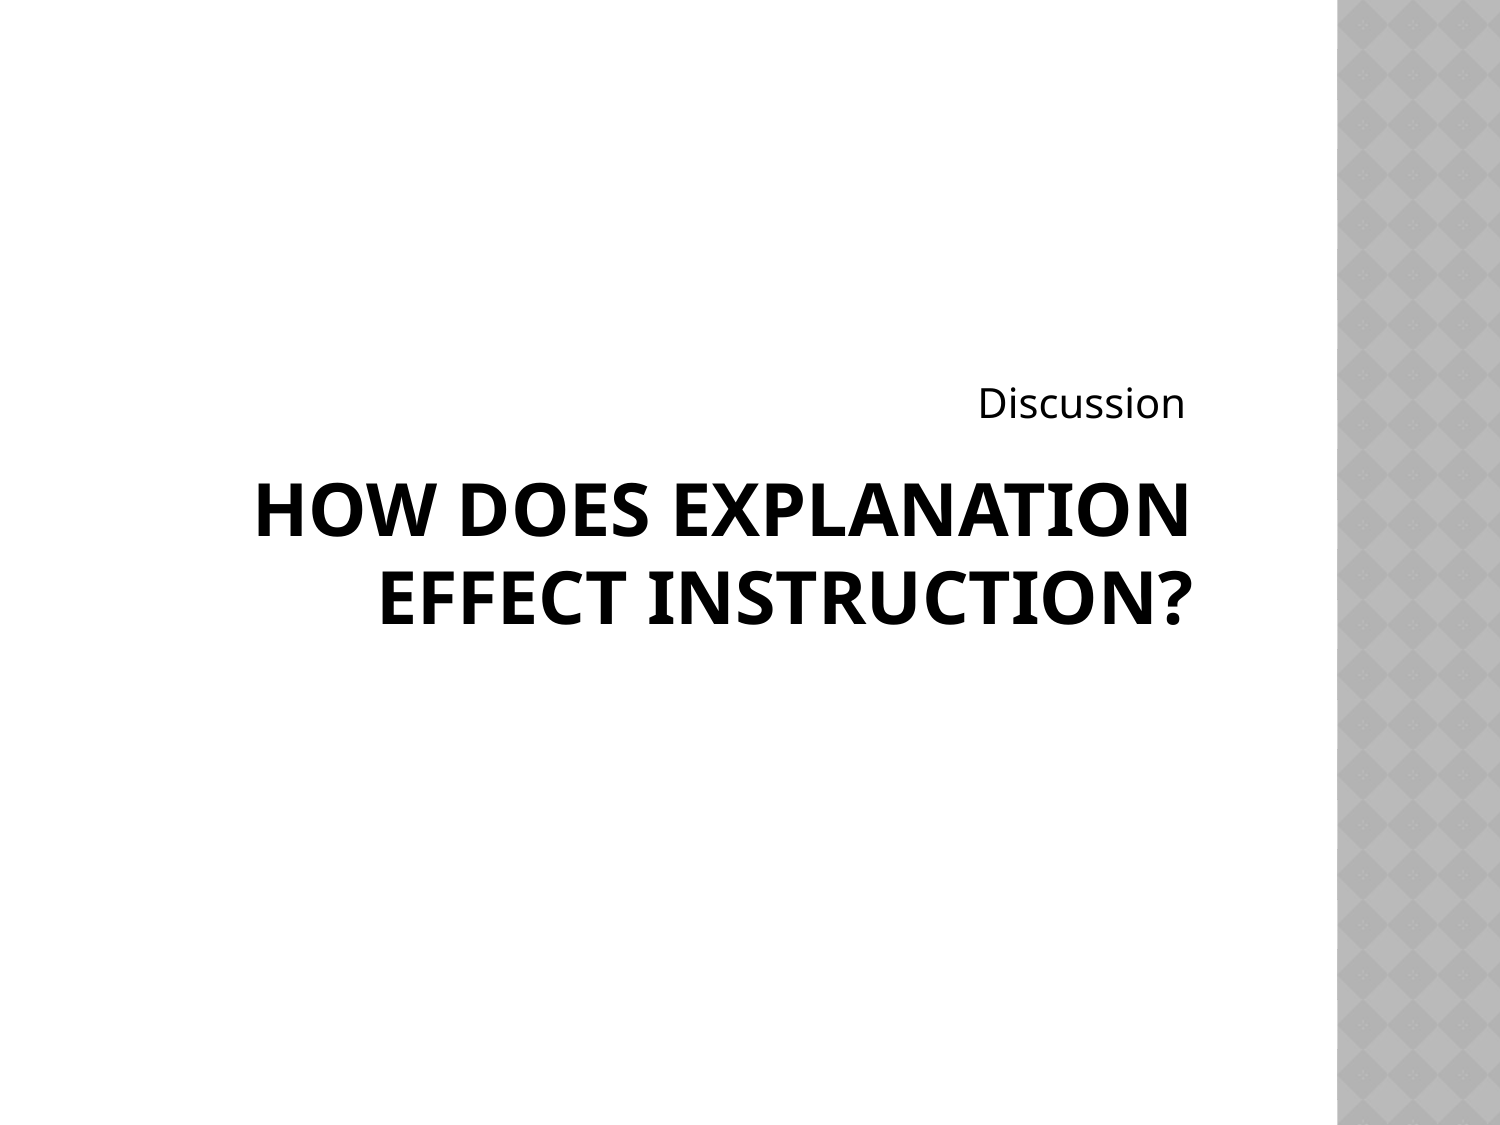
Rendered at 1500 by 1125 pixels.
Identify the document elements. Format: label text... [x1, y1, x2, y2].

title How does explanation effect instruction? [174, 462, 1202, 687]
list Discussion [174, 312, 1202, 435]
